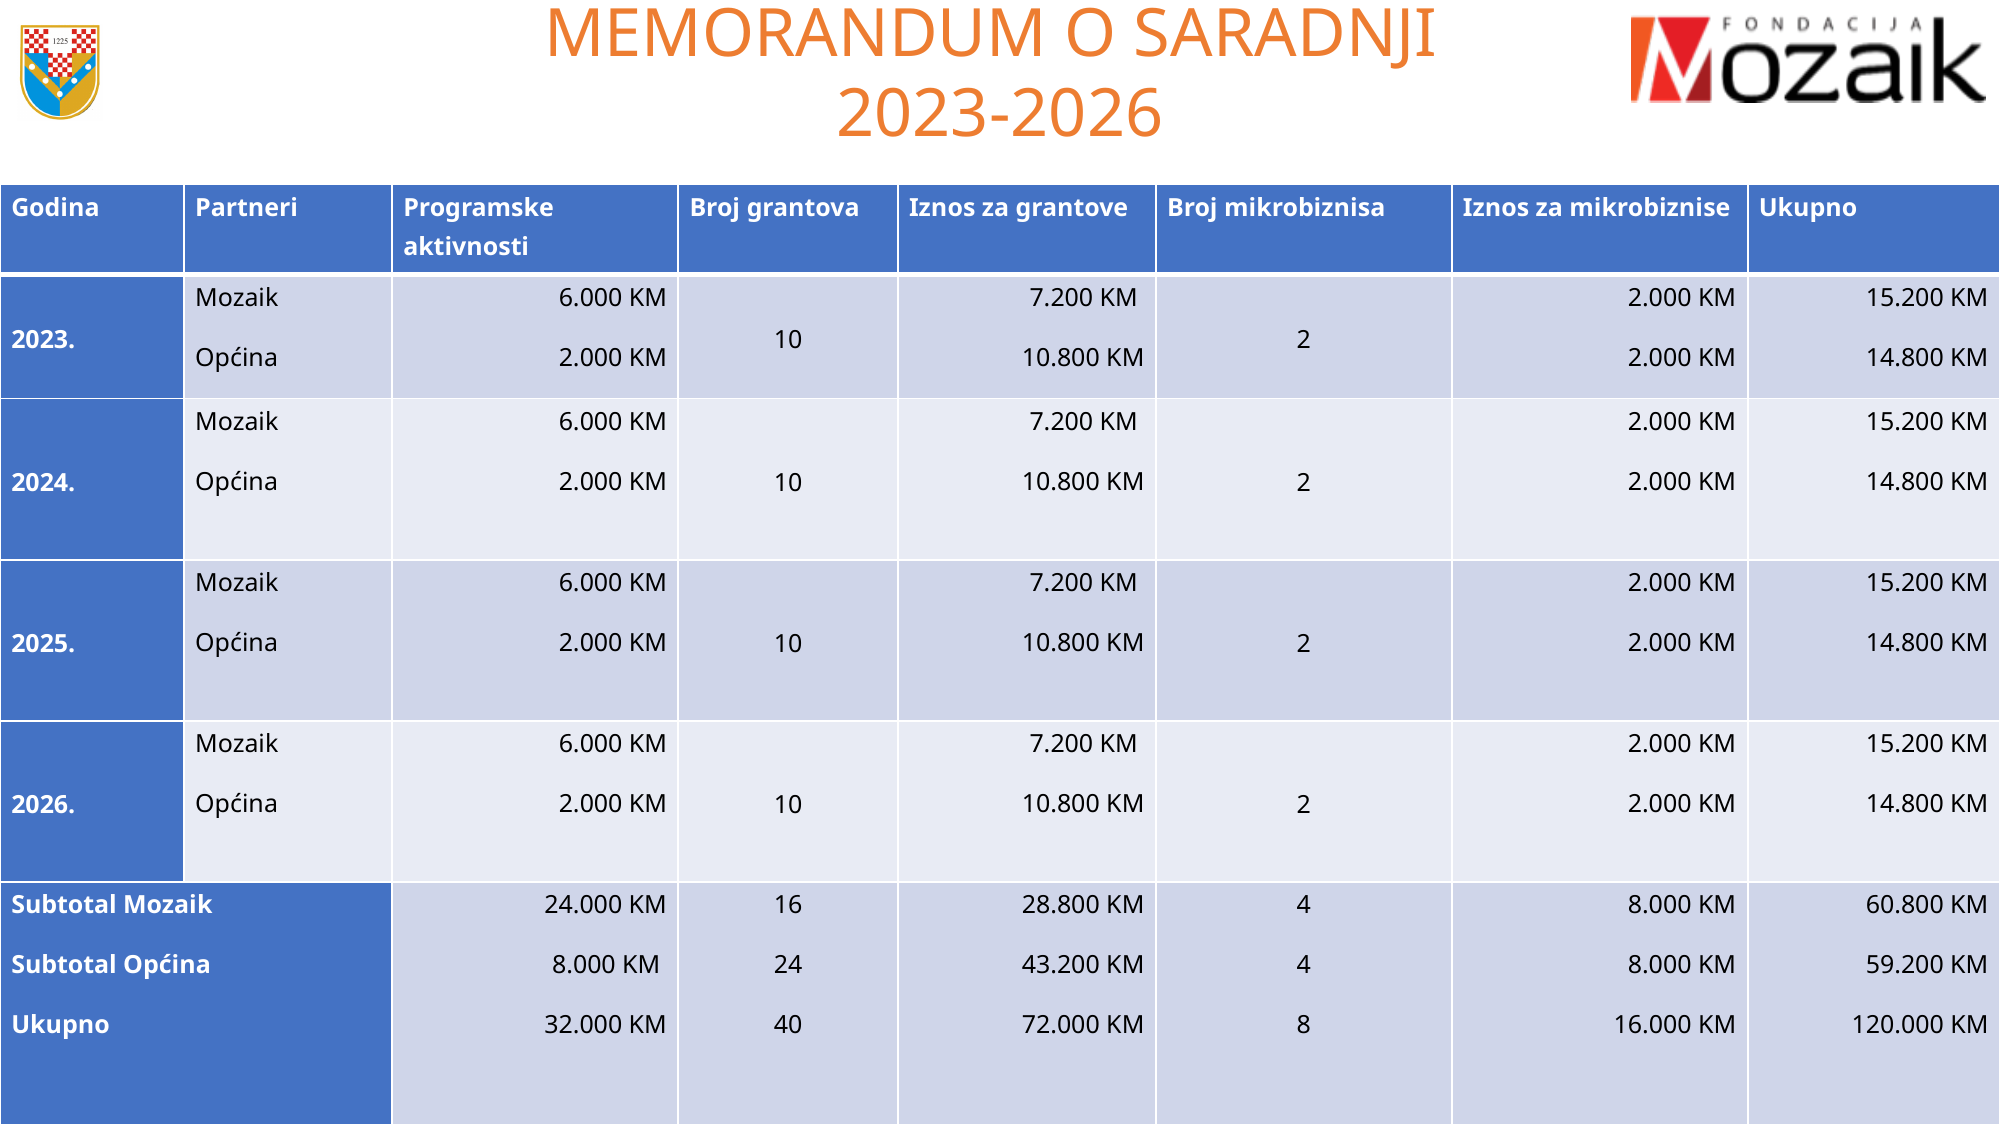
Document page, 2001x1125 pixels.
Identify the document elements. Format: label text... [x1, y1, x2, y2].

table_cell 8.000 KM 8.000 KM 16.000 KM [1453, 883, 1747, 1124]
table_header Godina [1, 185, 183, 272]
text_box MEMORANDUM O SARADNJI 2023-2026 [482, 0, 1517, 158]
table_cell 10 [679, 561, 897, 720]
table_cell 6.000 KM 2.000 KM [393, 561, 677, 720]
table_cell 60.800 KM 59.200 KM 120.000 KM [1749, 883, 1999, 1124]
table_cell Subtotal Mozaik Subtotal Općina Ukupno [1, 883, 391, 1124]
table_header Iznos za grantove [899, 185, 1155, 272]
table_header Partneri [185, 185, 391, 272]
table_cell 15.200 KM 14.800 KM [1749, 399, 1999, 559]
table_cell 7.200 KM 10.800 KM [899, 277, 1155, 398]
table_cell 7.200 KM 10.800 KM [899, 561, 1155, 720]
table_cell 6.000 KM 2.000 KM [393, 277, 677, 398]
table_header Broj mikrobiznisa [1157, 185, 1451, 272]
picture [17, 24, 103, 121]
table_cell Mozaik Općina [185, 399, 391, 559]
table_cell 10 [679, 277, 897, 398]
table_cell 2025. [1, 561, 183, 720]
table_cell Mozaik Općina [185, 722, 391, 881]
table_cell 24.000 KM 8.000 KM 32.000 KM [393, 883, 677, 1124]
table_cell 2 [1157, 561, 1451, 720]
table_cell 2.000 KM 2.000 KM [1453, 722, 1747, 881]
picture [1631, 10, 1986, 103]
table_cell 4 4 8 [1157, 883, 1451, 1124]
table_cell 2.000 KM 2.000 KM [1453, 561, 1747, 720]
table_cell Mozaik Općina [185, 561, 391, 720]
table_cell 2.000 KM 2.000 KM [1453, 277, 1747, 398]
table_cell 15.200 KM 14.800 KM [1749, 561, 1999, 720]
table_cell 7.200 KM 10.800 KM [899, 722, 1155, 881]
table_header Ukupno [1749, 185, 1999, 272]
table_cell 2 [1157, 277, 1451, 398]
table_cell 28.800 KM 43.200 KM 72.000 KM [899, 883, 1155, 1124]
table_header Programske aktivnosti [393, 185, 677, 272]
table_cell 15.200 KM 14.800 KM [1749, 722, 1999, 881]
table_cell 2.000 KM 2.000 KM [1453, 399, 1747, 559]
table_cell 16 24 40 [679, 883, 897, 1124]
table_cell 10 [679, 399, 897, 559]
table_cell 2 [1157, 722, 1451, 881]
table_cell 15.200 KM 14.800 KM [1749, 277, 1999, 398]
table_cell 10 [679, 722, 897, 881]
table_cell 2 [1157, 399, 1451, 559]
table_cell 7.200 KM 10.800 KM [899, 399, 1155, 559]
table_cell 2023. [1, 277, 183, 398]
table_cell 2026. [1, 722, 183, 881]
table_cell 6.000 KM 2.000 KM [393, 722, 677, 881]
table_cell 2024. [1, 399, 183, 559]
table_header Iznos za mikrobiznise [1453, 185, 1747, 272]
table_cell Mozaik Općina [185, 277, 391, 398]
table_header Broj grantova [679, 185, 897, 272]
table_cell 6.000 KM 2.000 KM [393, 399, 677, 559]
